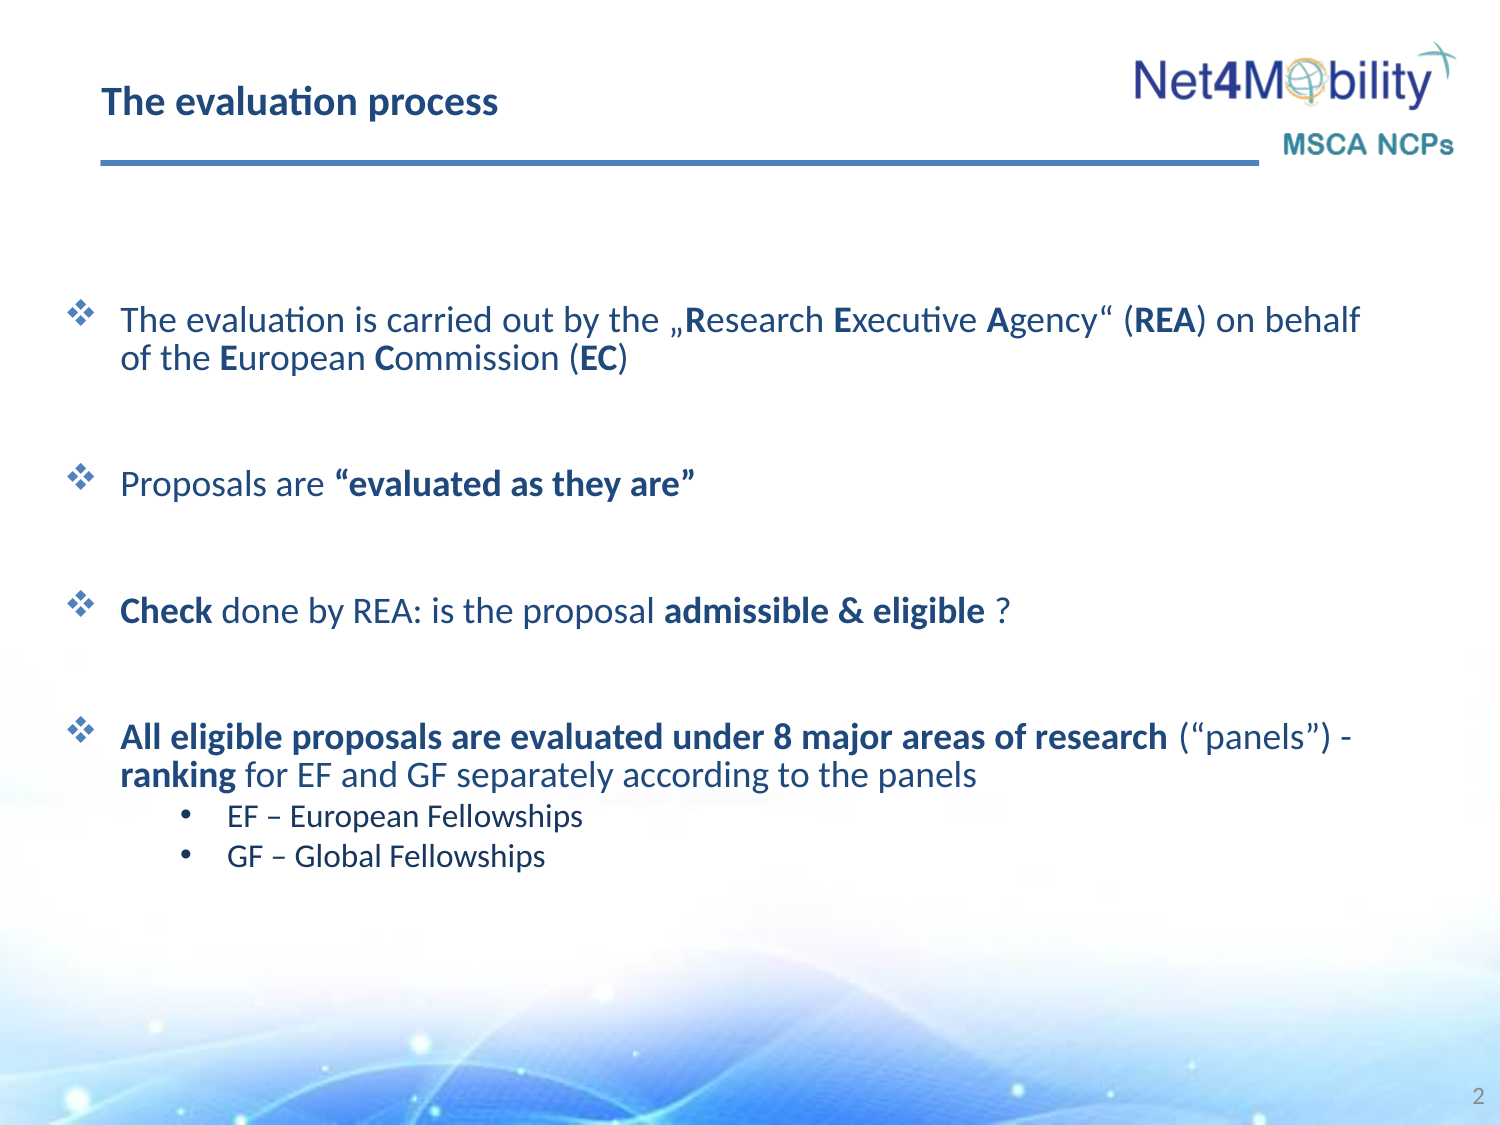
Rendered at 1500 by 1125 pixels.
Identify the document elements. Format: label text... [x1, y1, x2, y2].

picture [0, 0, 1500, 1125]
text_box 2 [1149, 1065, 1500, 1125]
text_box EF – European Fellowships GF – Global Fellowships [165, 786, 1146, 882]
text_box The evaluation process [29, 36, 1500, 161]
text_box The evaluation is carried out by the „Research Executive Agency“ (REA) on behalf of the European Commission (EC) Proposals are “evaluated as they are” Check done by REA: is the proposal admissible & eligible ? All eligible proposals are evaluated under 8 major areas of research (“panels”) - ranking for EF and GF separately according to the panels [48, 231, 1361, 922]
